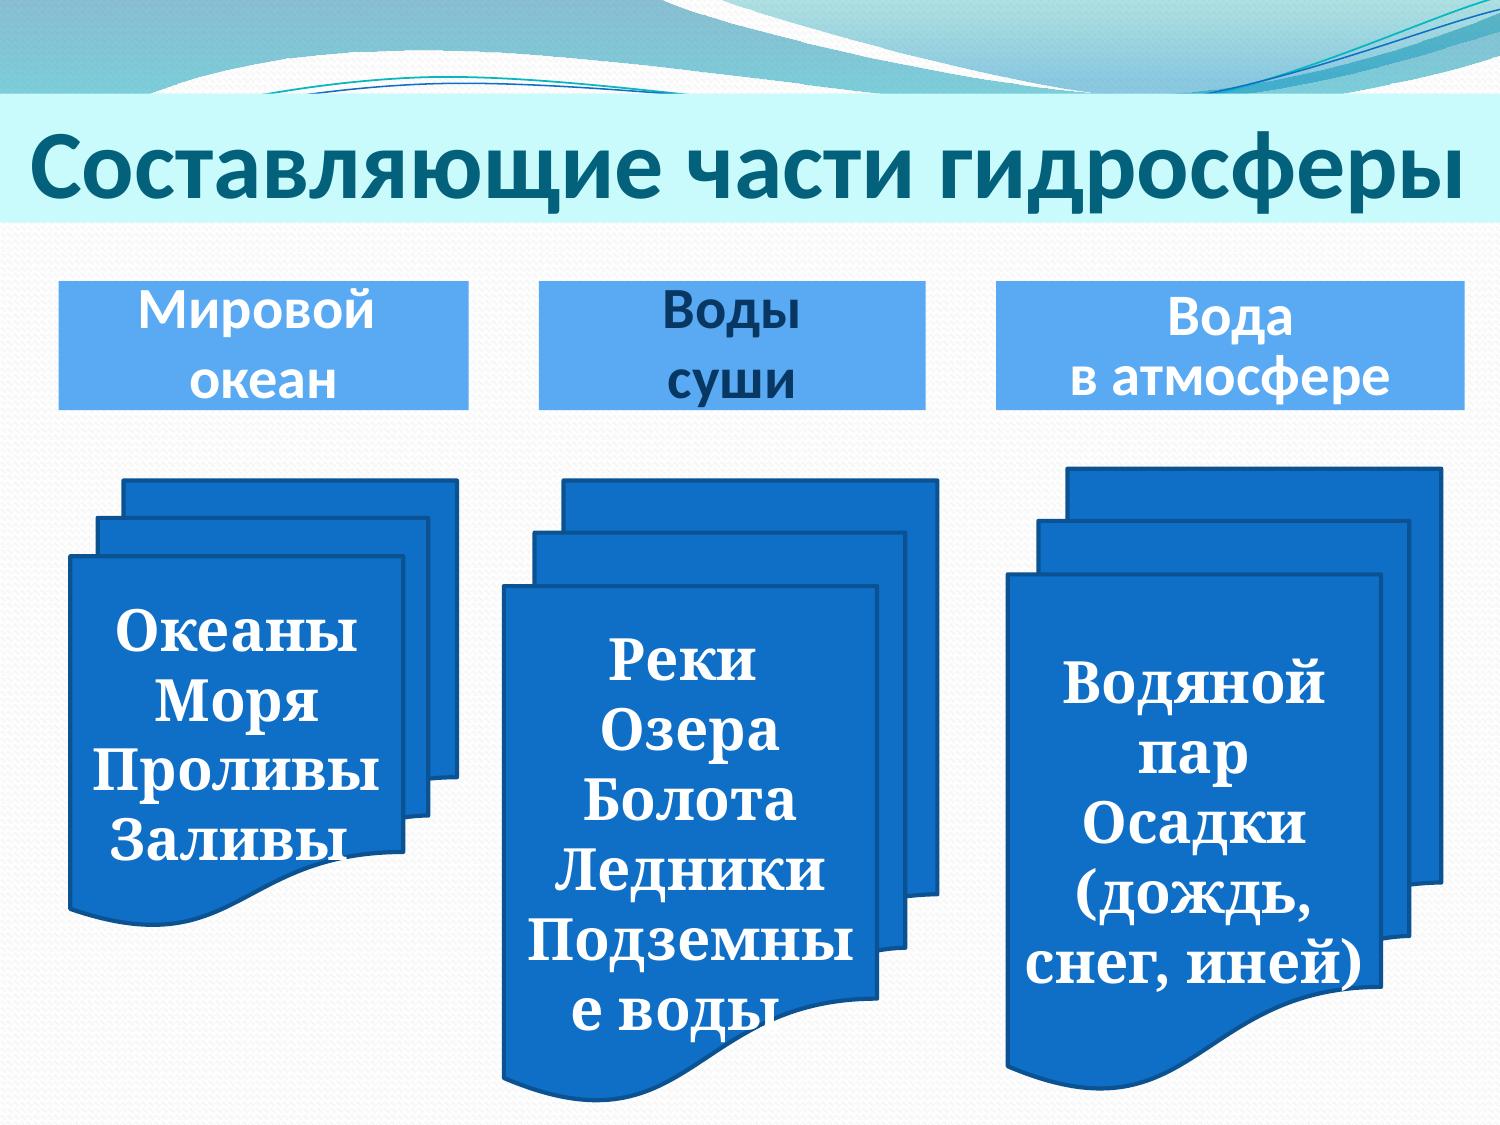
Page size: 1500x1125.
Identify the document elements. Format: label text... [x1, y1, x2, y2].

text_box Вода в атмосфере [996, 281, 1465, 411]
text_box Составляющие части гидросферы [0, 93, 1500, 223]
text_box Океаны Моря Проливы Заливы [68, 478, 460, 927]
text_box Реки Озера Болота Ледники Подземные воды [501, 478, 940, 1103]
text_box Воды суши [538, 281, 926, 411]
text_box Мировой океан [58, 281, 469, 411]
text_box Водяной пар Осадки (дождь, снег, иней) [1005, 466, 1444, 1091]
